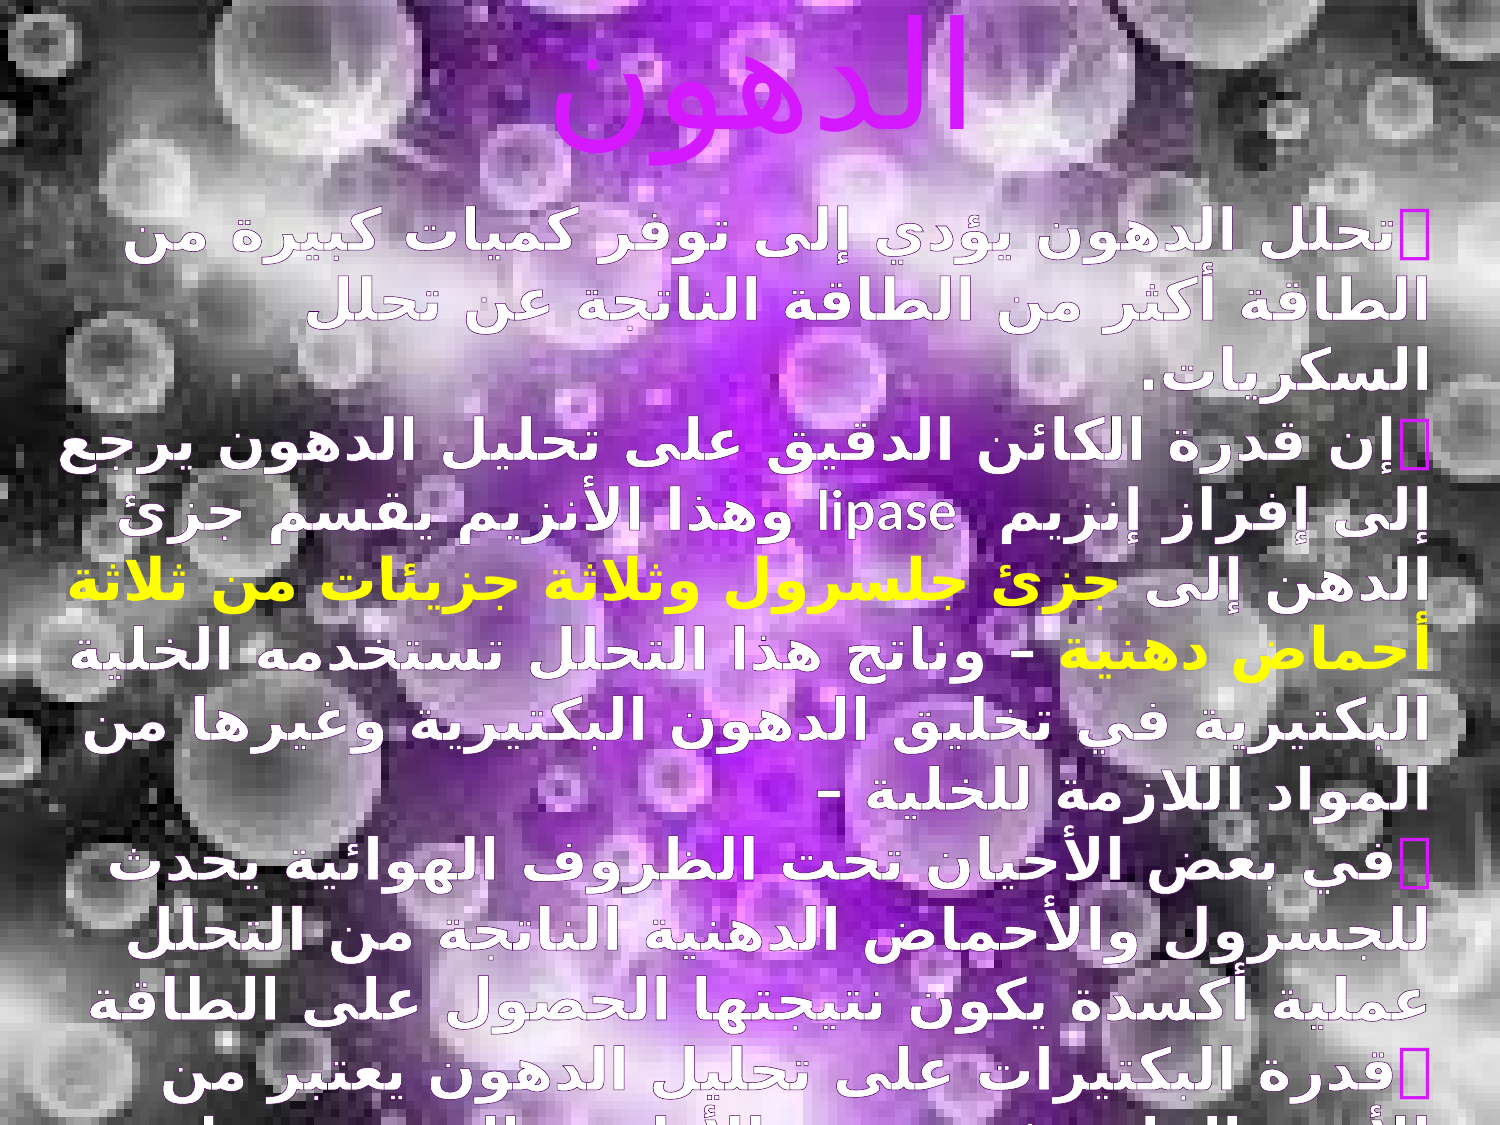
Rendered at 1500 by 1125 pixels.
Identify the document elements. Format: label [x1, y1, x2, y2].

list [0, 0, 1500, 1125]
